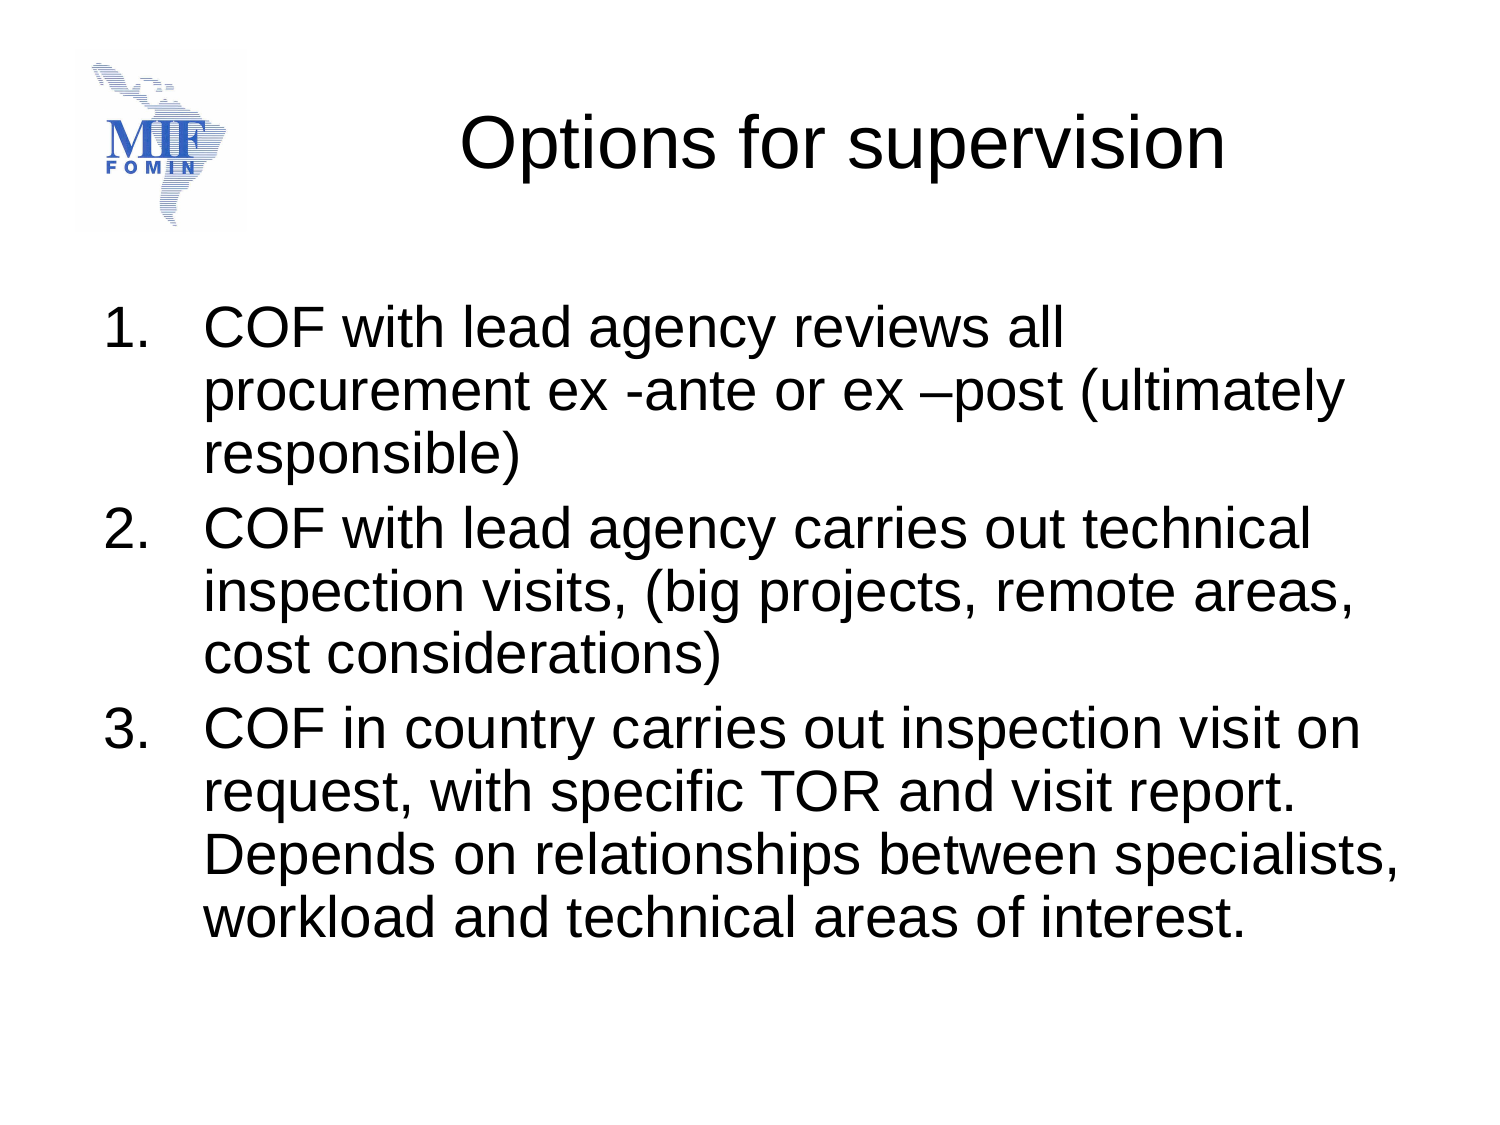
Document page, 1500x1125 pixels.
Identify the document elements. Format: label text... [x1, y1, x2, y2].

picture [75, 49, 247, 232]
title Options for supervision [262, 44, 1426, 207]
list COF with lead agency reviews all procurement ex -ante or ex –post (ultimately responsible) COF with lead agency carries out technical inspection visits, (big projects, remote areas, cost considerations) COF in country carries out inspection visit on request, with specific TOR and visit report. Depends on relationships between specialists, workload and technical areas of interest. [88, 207, 1426, 1006]
